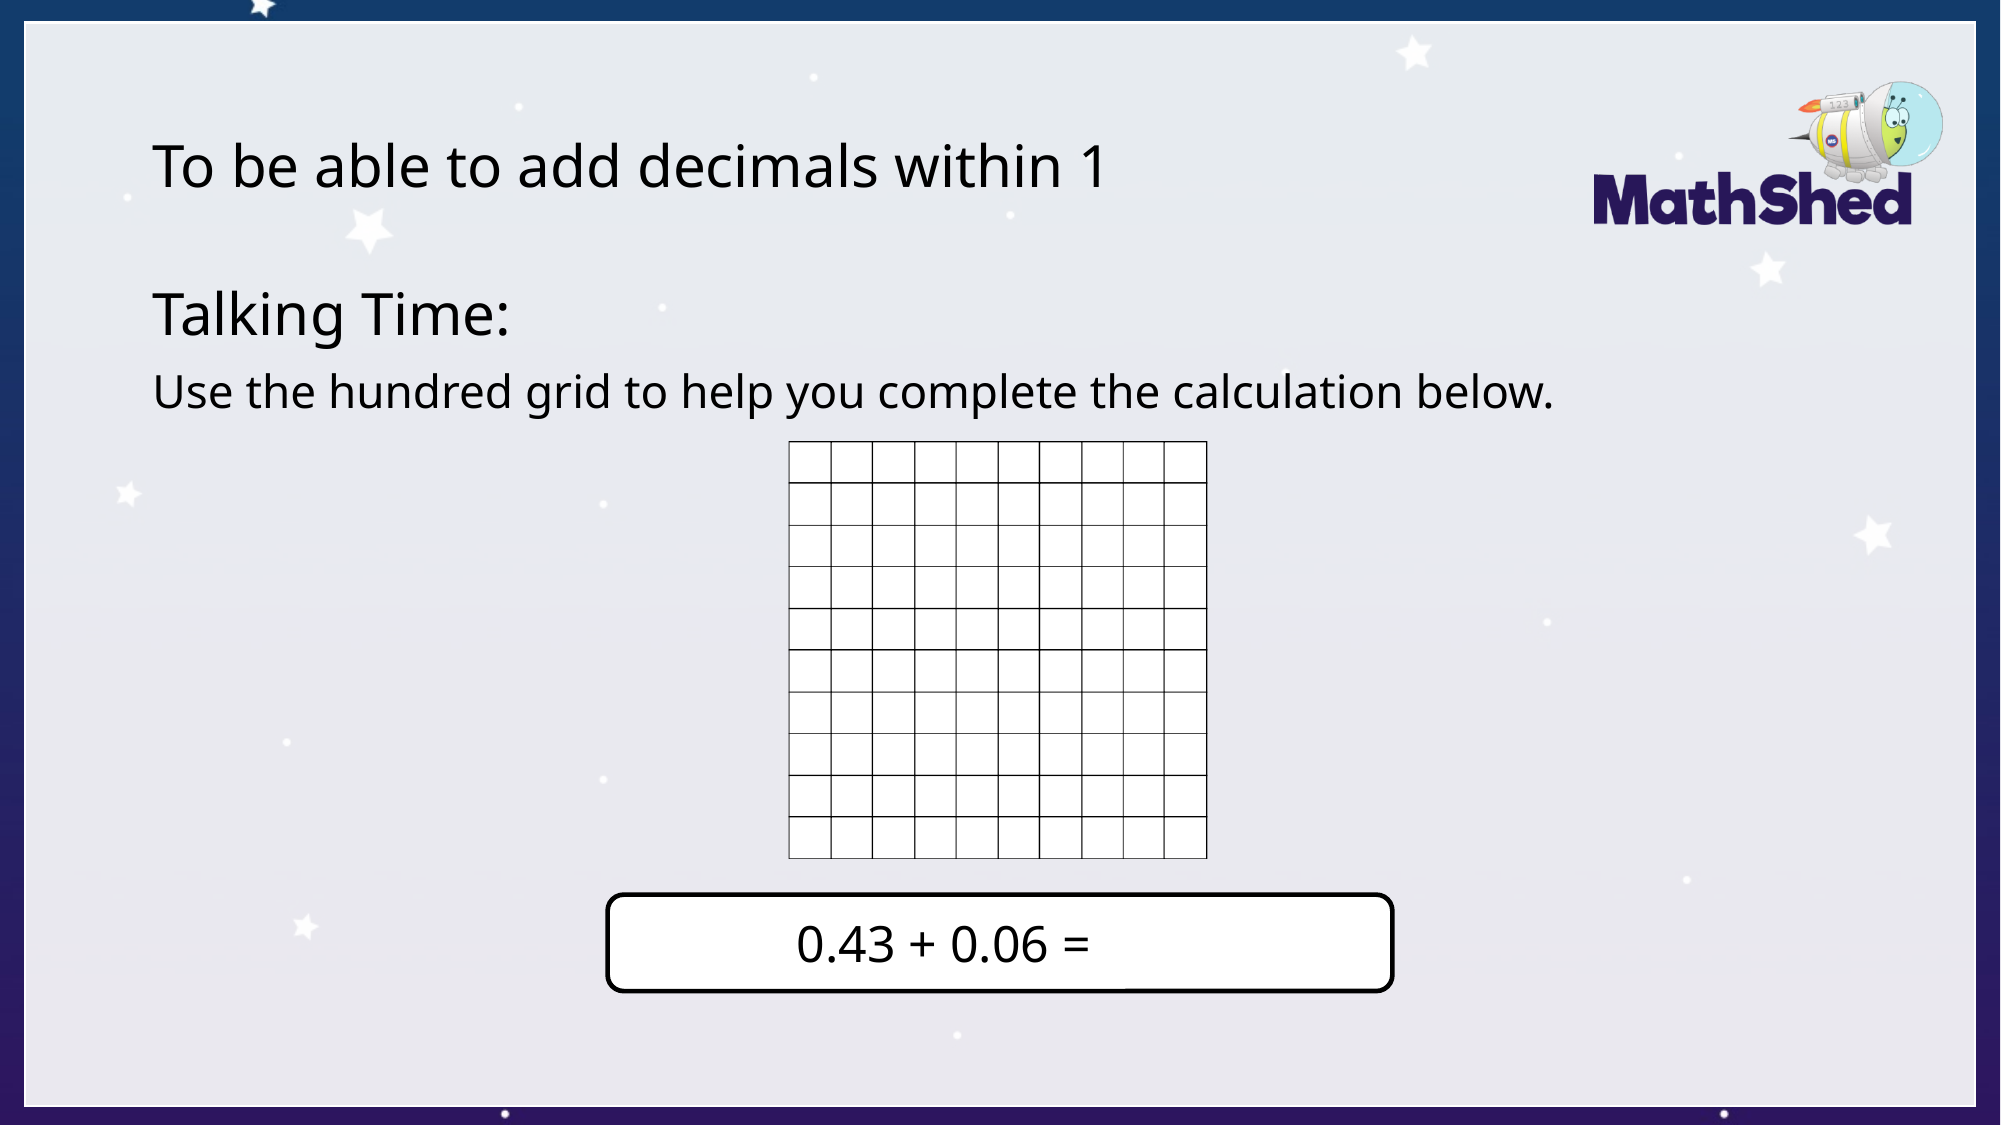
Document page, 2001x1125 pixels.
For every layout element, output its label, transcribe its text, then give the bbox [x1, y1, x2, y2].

list Talking Time: Use the hundred grid to help you complete the calculation below. [137, 277, 1863, 992]
title To be able to add decimals within 1 [137, 59, 1578, 277]
picture [0, 0, 2001, 1125]
text_box 0.43 + 0.06 = 0.49 [606, 893, 1394, 993]
